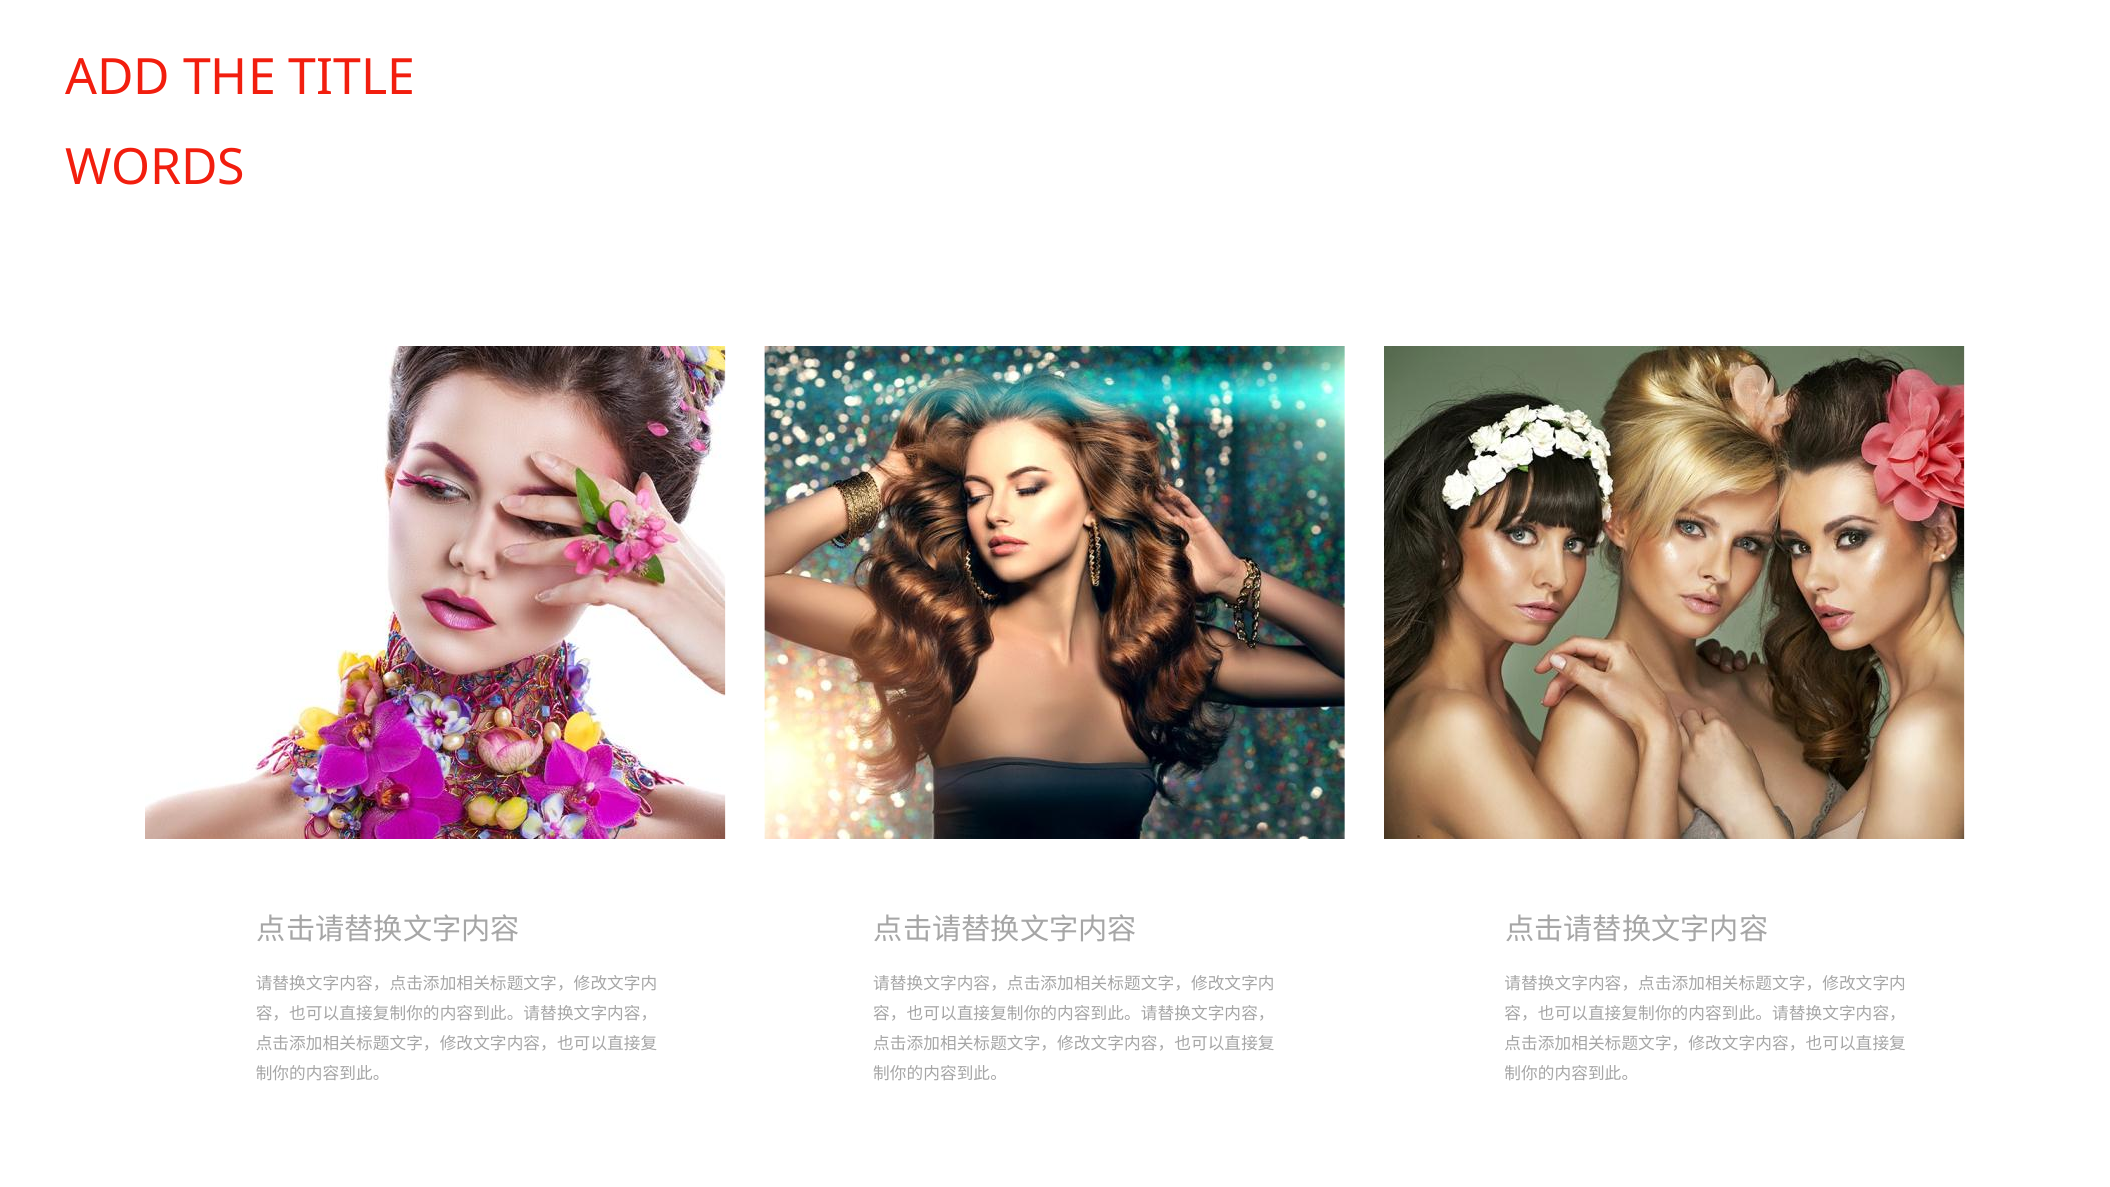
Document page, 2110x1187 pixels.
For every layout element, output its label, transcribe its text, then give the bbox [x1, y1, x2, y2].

text_box ADD THE TITLE WORDS [50, 7, 583, 202]
text_box 点击请替换文字内容 [240, 902, 537, 954]
text_box [1383, 346, 1965, 840]
text_box 请替换文字内容，点击添加相关标题文字，修改文字内容，也可以直接复制你的内容到此。请替换文字内容，点击添加相关标题文字，修改文字内容，也可以直接复制你的内容到此。 [856, 954, 1302, 1091]
text_box 请替换文字内容，点击添加相关标题文字，修改文字内容，也可以直接复制你的内容到此。请替换文字内容，点击添加相关标题文字，修改文字内容，也可以直接复制你的内容到此。 [1488, 954, 1933, 1091]
text_box 请替换文字内容，点击添加相关标题文字，修改文字内容，也可以直接复制你的内容到此。请替换文字内容，点击添加相关标题文字，修改文字内容，也可以直接复制你的内容到此。 [239, 954, 685, 1091]
text_box [144, 346, 726, 840]
text_box [764, 346, 1346, 840]
text_box 点击请替换文字内容 [1488, 902, 1785, 954]
text_box 点击请替换文字内容 [857, 902, 1154, 954]
